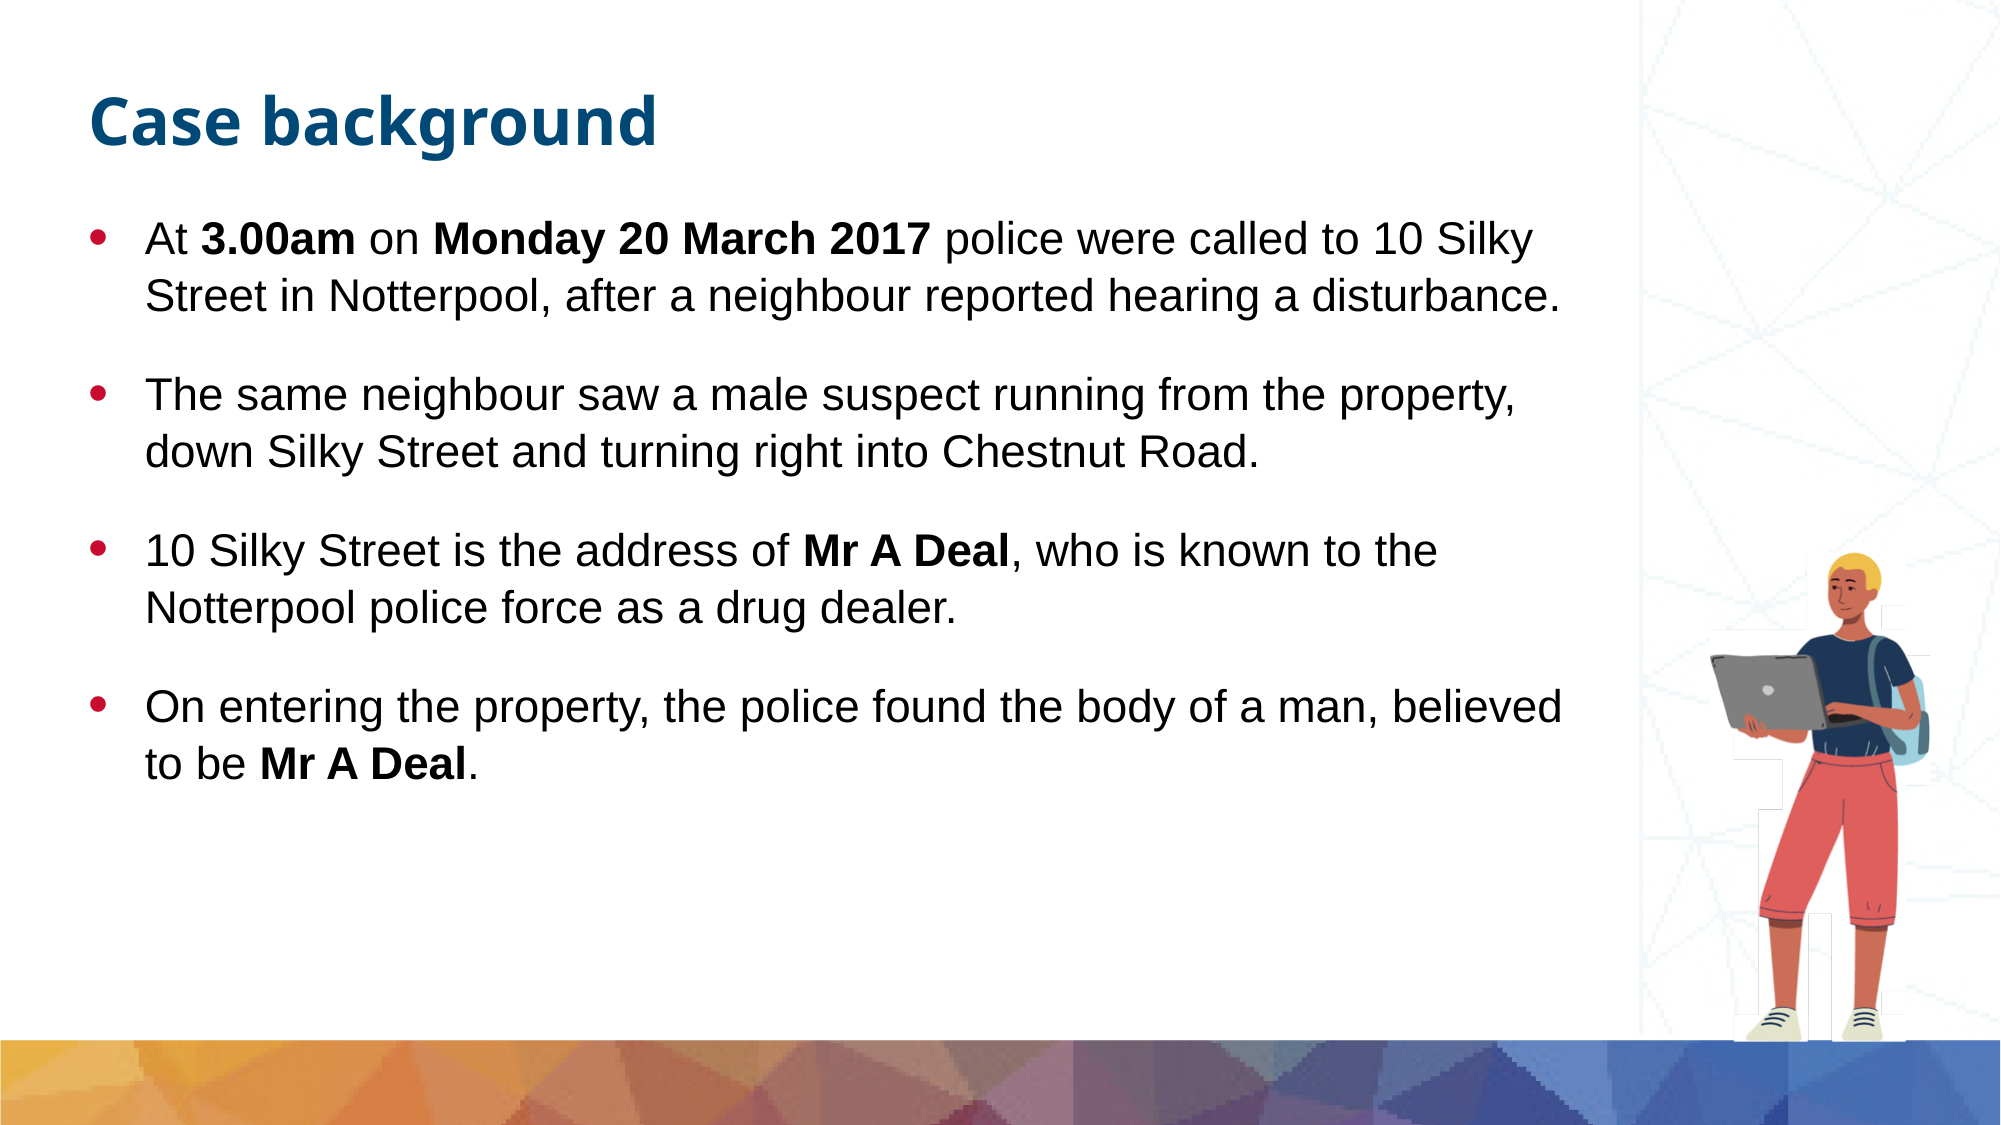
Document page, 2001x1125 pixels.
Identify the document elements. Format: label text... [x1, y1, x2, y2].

list At 3.00am on Monday 20 March 2017 police were called to 10 Silky Street in Notterpool, after a neighbour reported hearing a disturbance. The same neighbour saw a male suspect running from the property, down Silky Street and turning right into Chestnut Road. 10 Silky Street is the address of Mr A Deal, who is known to the Notterpool police force as a drug dealer. On entering the property, the police found the body of a man, believed to be Mr A Deal. [88, 206, 1565, 890]
title Case background [88, 88, 1565, 161]
picture [0, 0, 2001, 1125]
